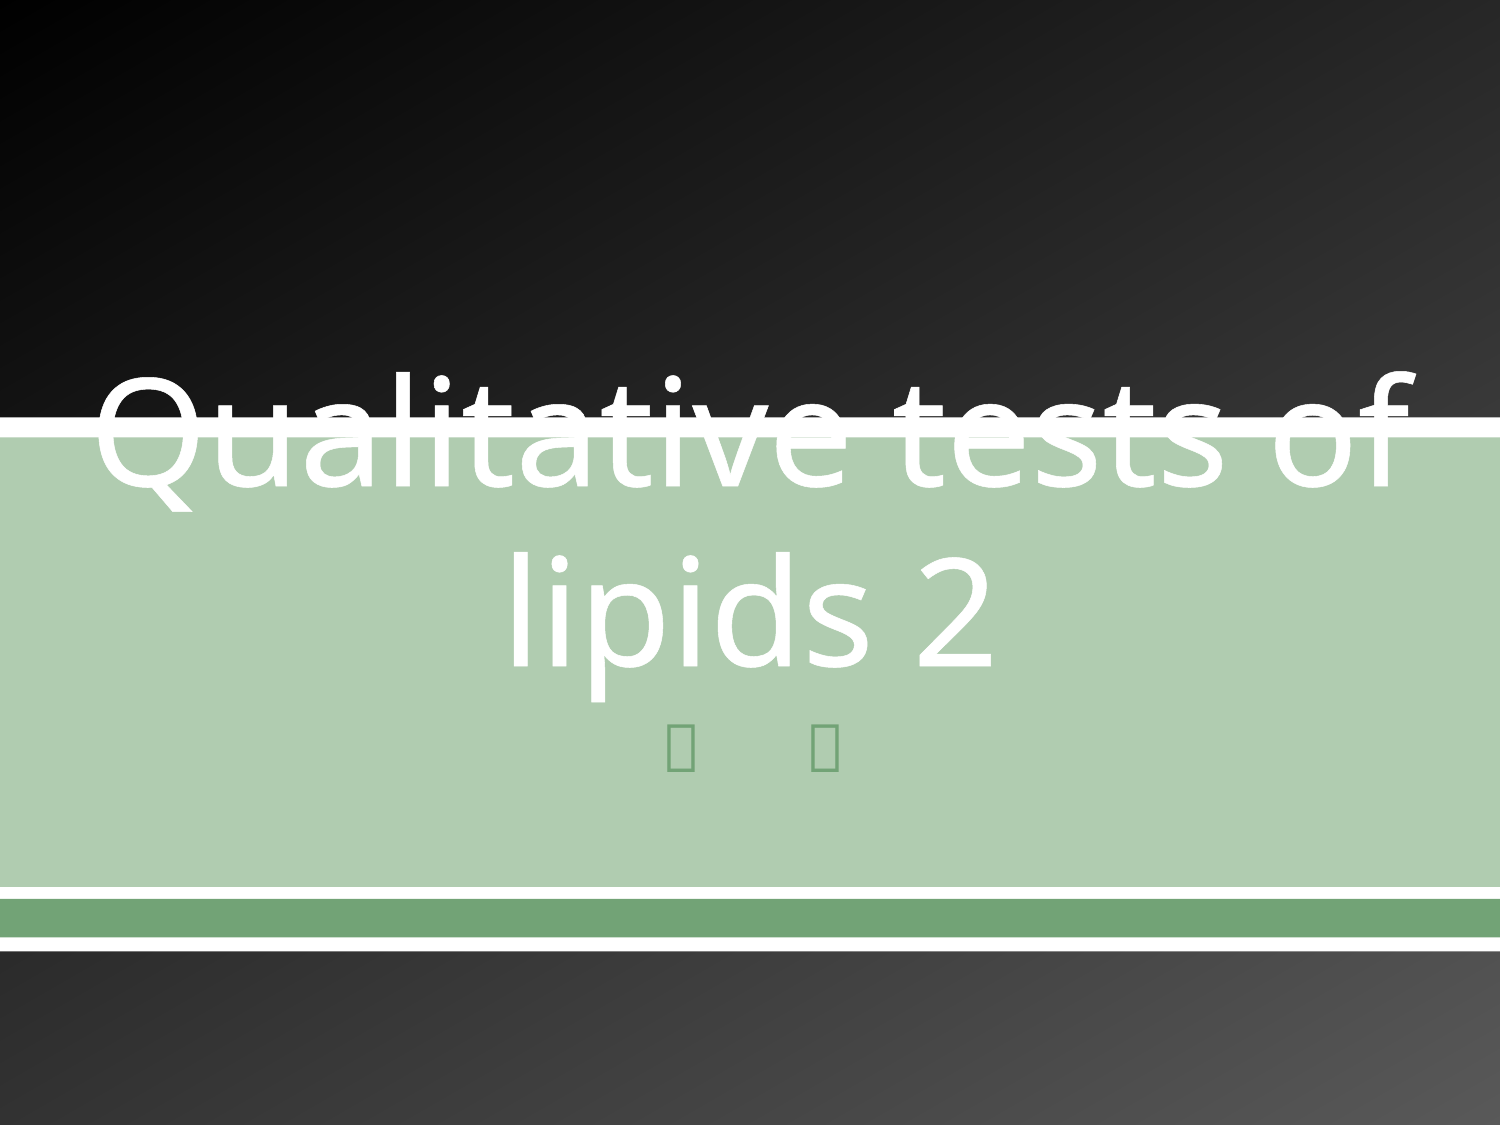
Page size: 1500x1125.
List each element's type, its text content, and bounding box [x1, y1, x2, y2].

title Qualitative tests of lipids 2 [37, 462, 1463, 704]
